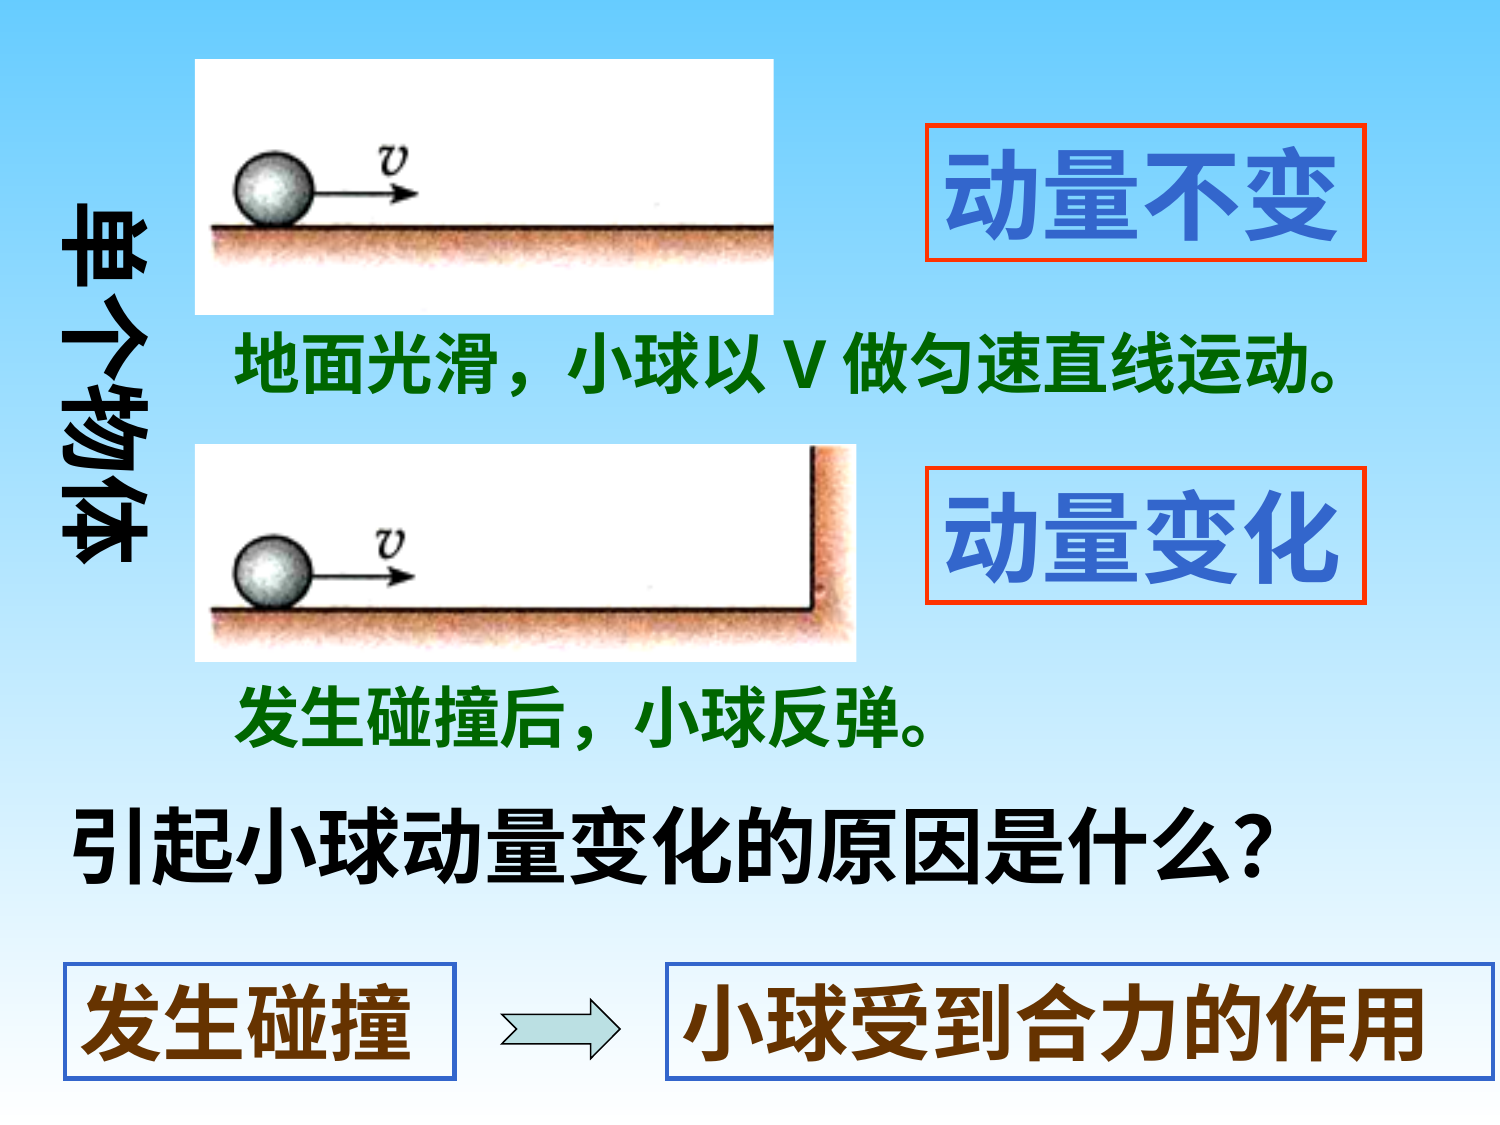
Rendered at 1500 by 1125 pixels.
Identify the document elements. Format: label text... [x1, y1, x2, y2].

picture [194, 444, 857, 662]
text_box 发生碰撞 [64, 964, 455, 1079]
text_box 地面光滑，小球以V做匀速直线运动。 [218, 314, 1341, 409]
text_box 动量变化 [927, 467, 1365, 603]
text_box 单个物体 [29, 184, 170, 598]
picture [194, 59, 774, 315]
text_box 动量不变 [927, 125, 1365, 261]
text_box [501, 999, 621, 1059]
text_box 引起小球动量变化的原因是什么？ [53, 786, 1388, 902]
text_box 发生碰撞后，小球反弹。 [218, 668, 1306, 764]
text_box 小球受到合力的作用 [667, 964, 1494, 1079]
